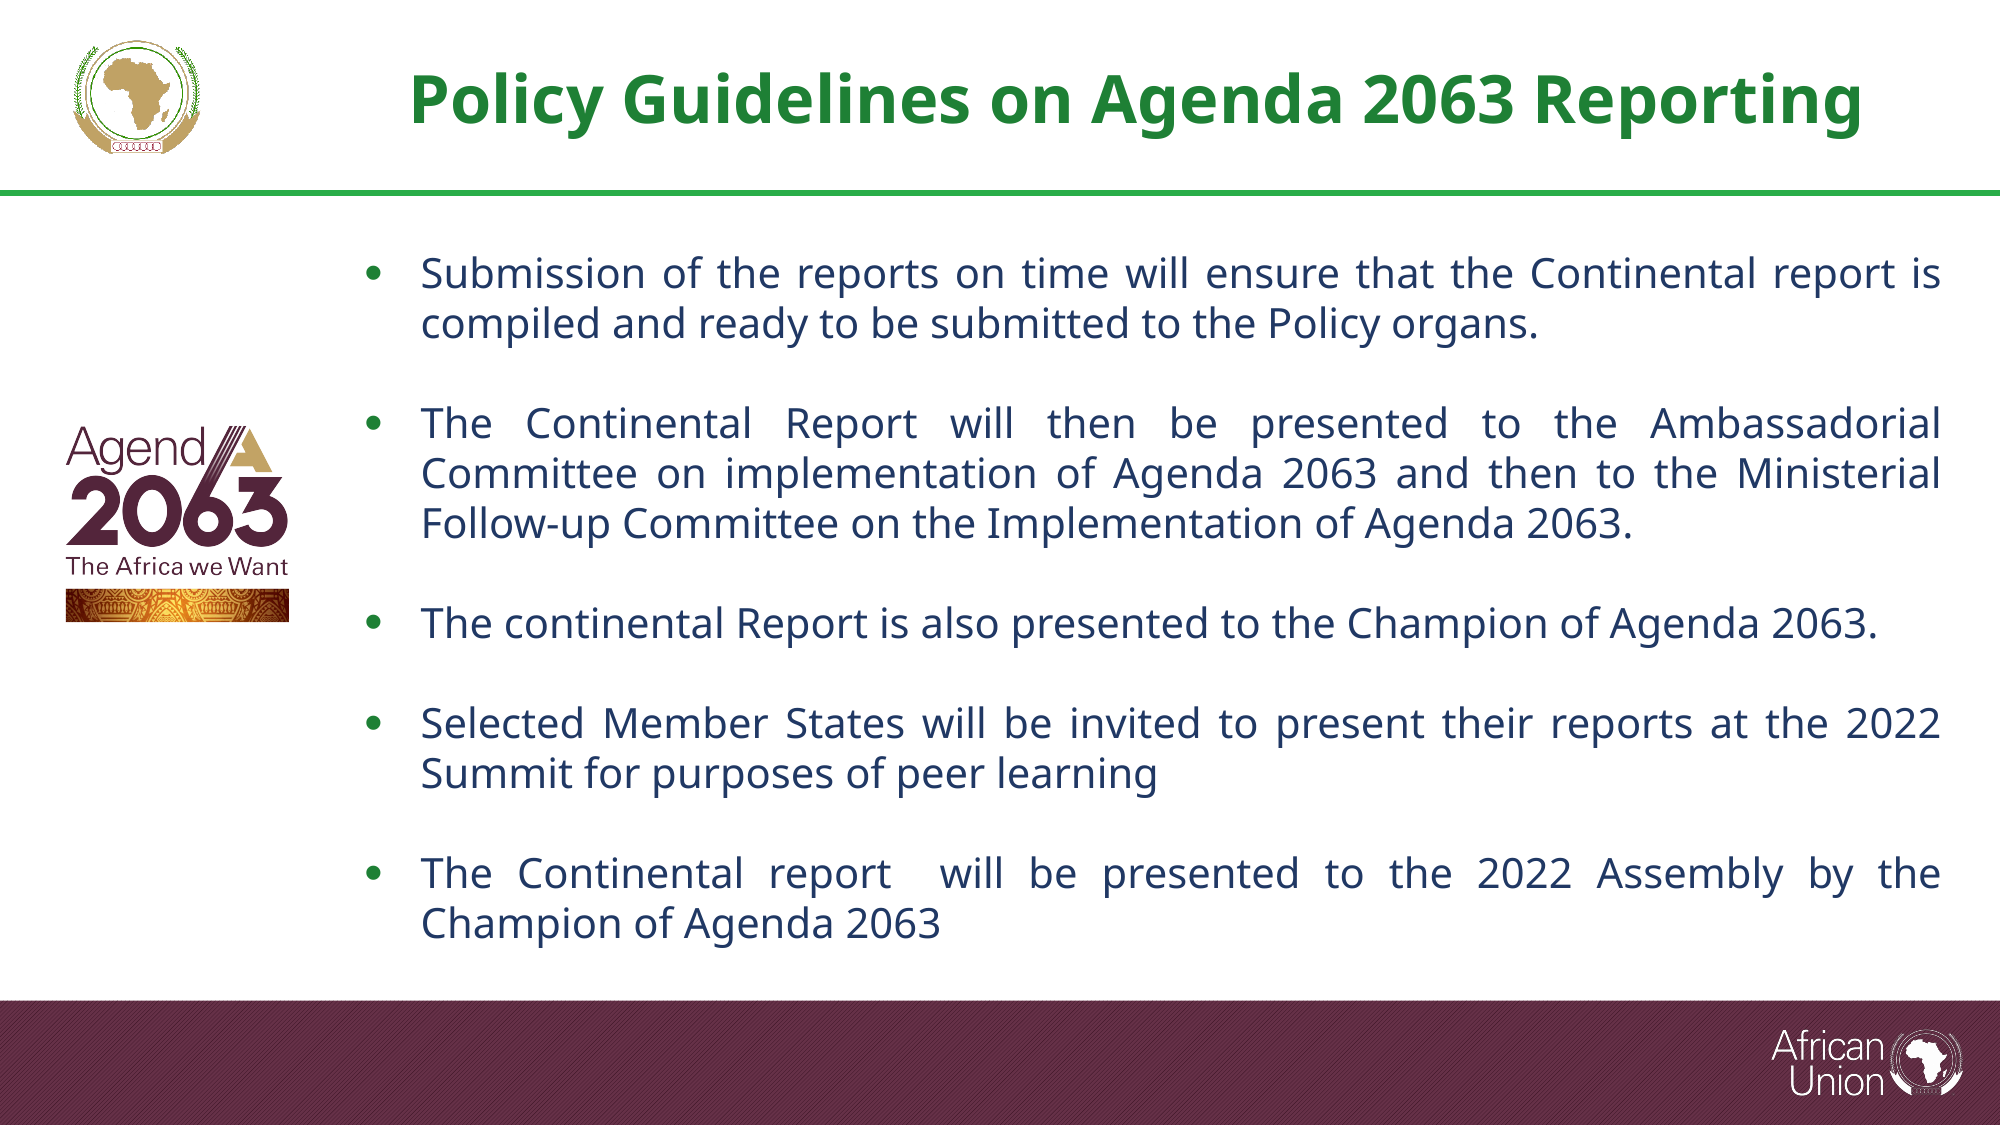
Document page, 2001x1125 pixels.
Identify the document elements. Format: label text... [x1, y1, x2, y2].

picture [71, 38, 202, 156]
text_box Policy Guidelines on Agenda 2063 Reporting [393, 49, 1881, 145]
text_box [0, 1000, 1734, 1125]
picture [56, 420, 299, 650]
list Submission of the reports on time will ensure that the Continental report is compiled and ready to be submitted to the Policy organs. The Continental Report will then be presented to the Ambassadorial Committee on implementation of Agenda 2063 and then to the Ministerial Follow-up Committee on the Implementation of Agenda 2063. The continental Report is also presented to the Champion of Agenda 2063. Selected Member States will be invited to present their reports at the 2022 Summit for purposes of peer learning The Continental report will be presented to the 2022 Assembly by the Champion of Agenda 2063 [330, 239, 1958, 967]
picture [1734, 1000, 2000, 1125]
